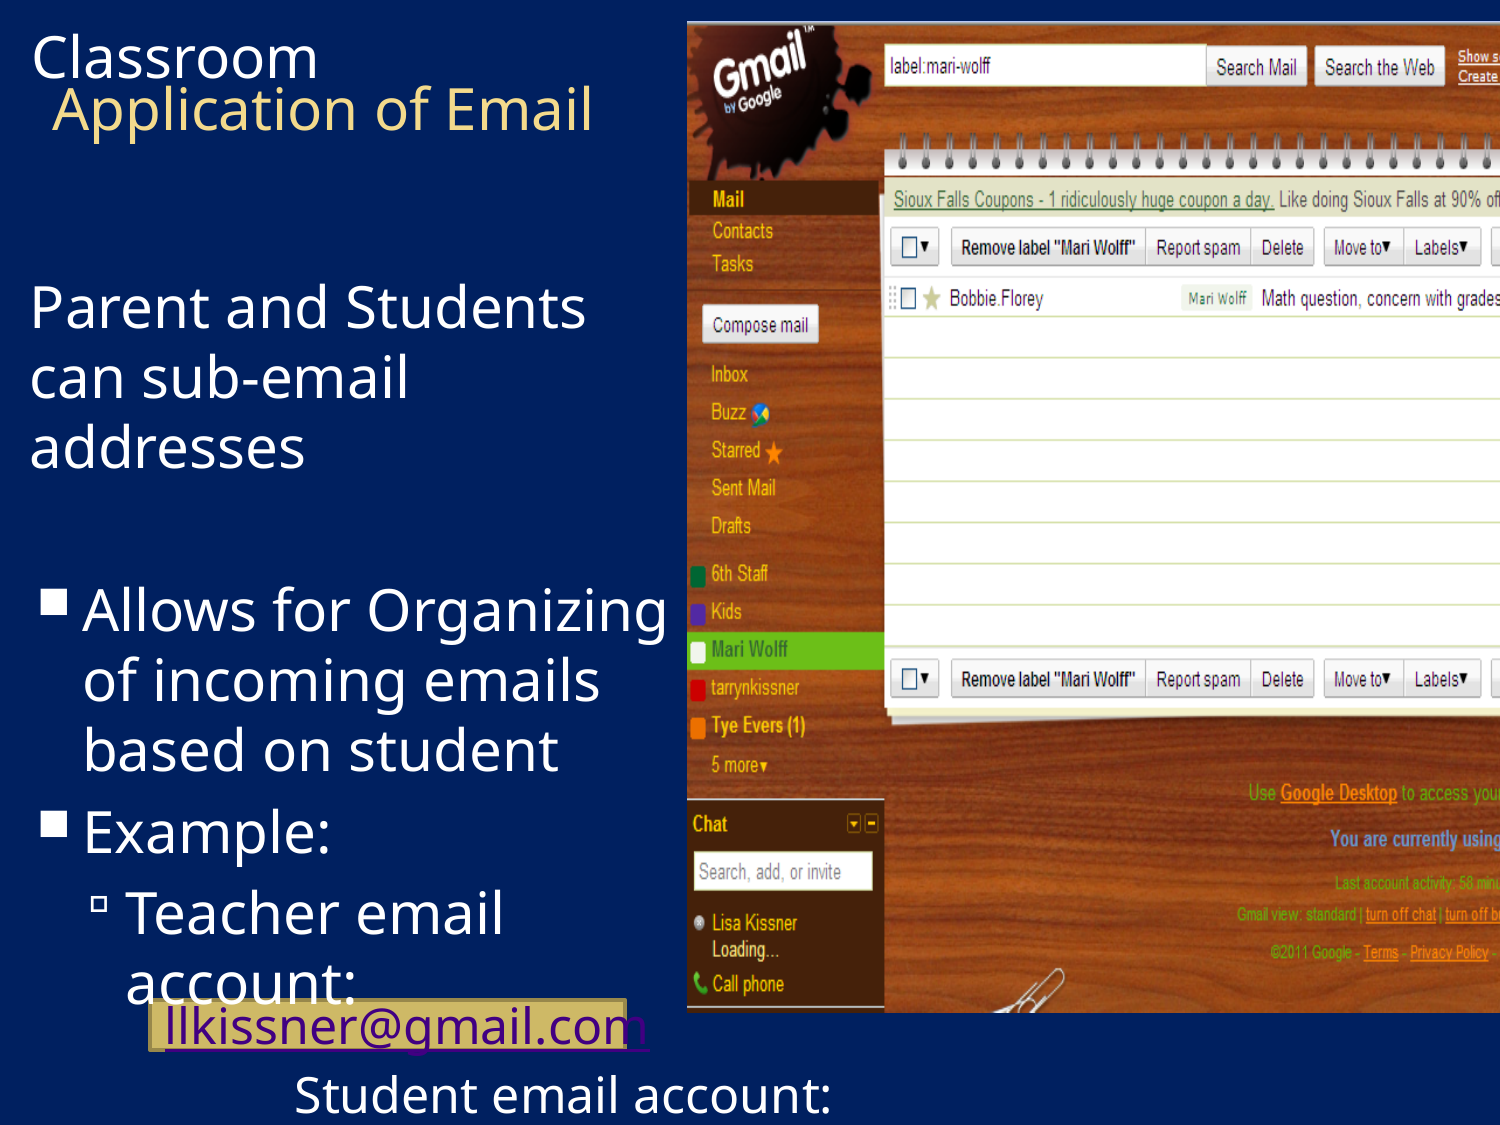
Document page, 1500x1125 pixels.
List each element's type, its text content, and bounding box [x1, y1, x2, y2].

title Application of Email [37, 0, 957, 150]
list Classroom [17, 12, 613, 262]
picture [687, 21, 1500, 1013]
text_box llkissner@gmail.com Student email account: Llkissner+tarrynkissner@gmail.com [0, 987, 1500, 1125]
list Parent and Students can sub-email addresses Allows for Organizing of incoming emails based on student Example: Teacher email account: [0, 262, 687, 987]
